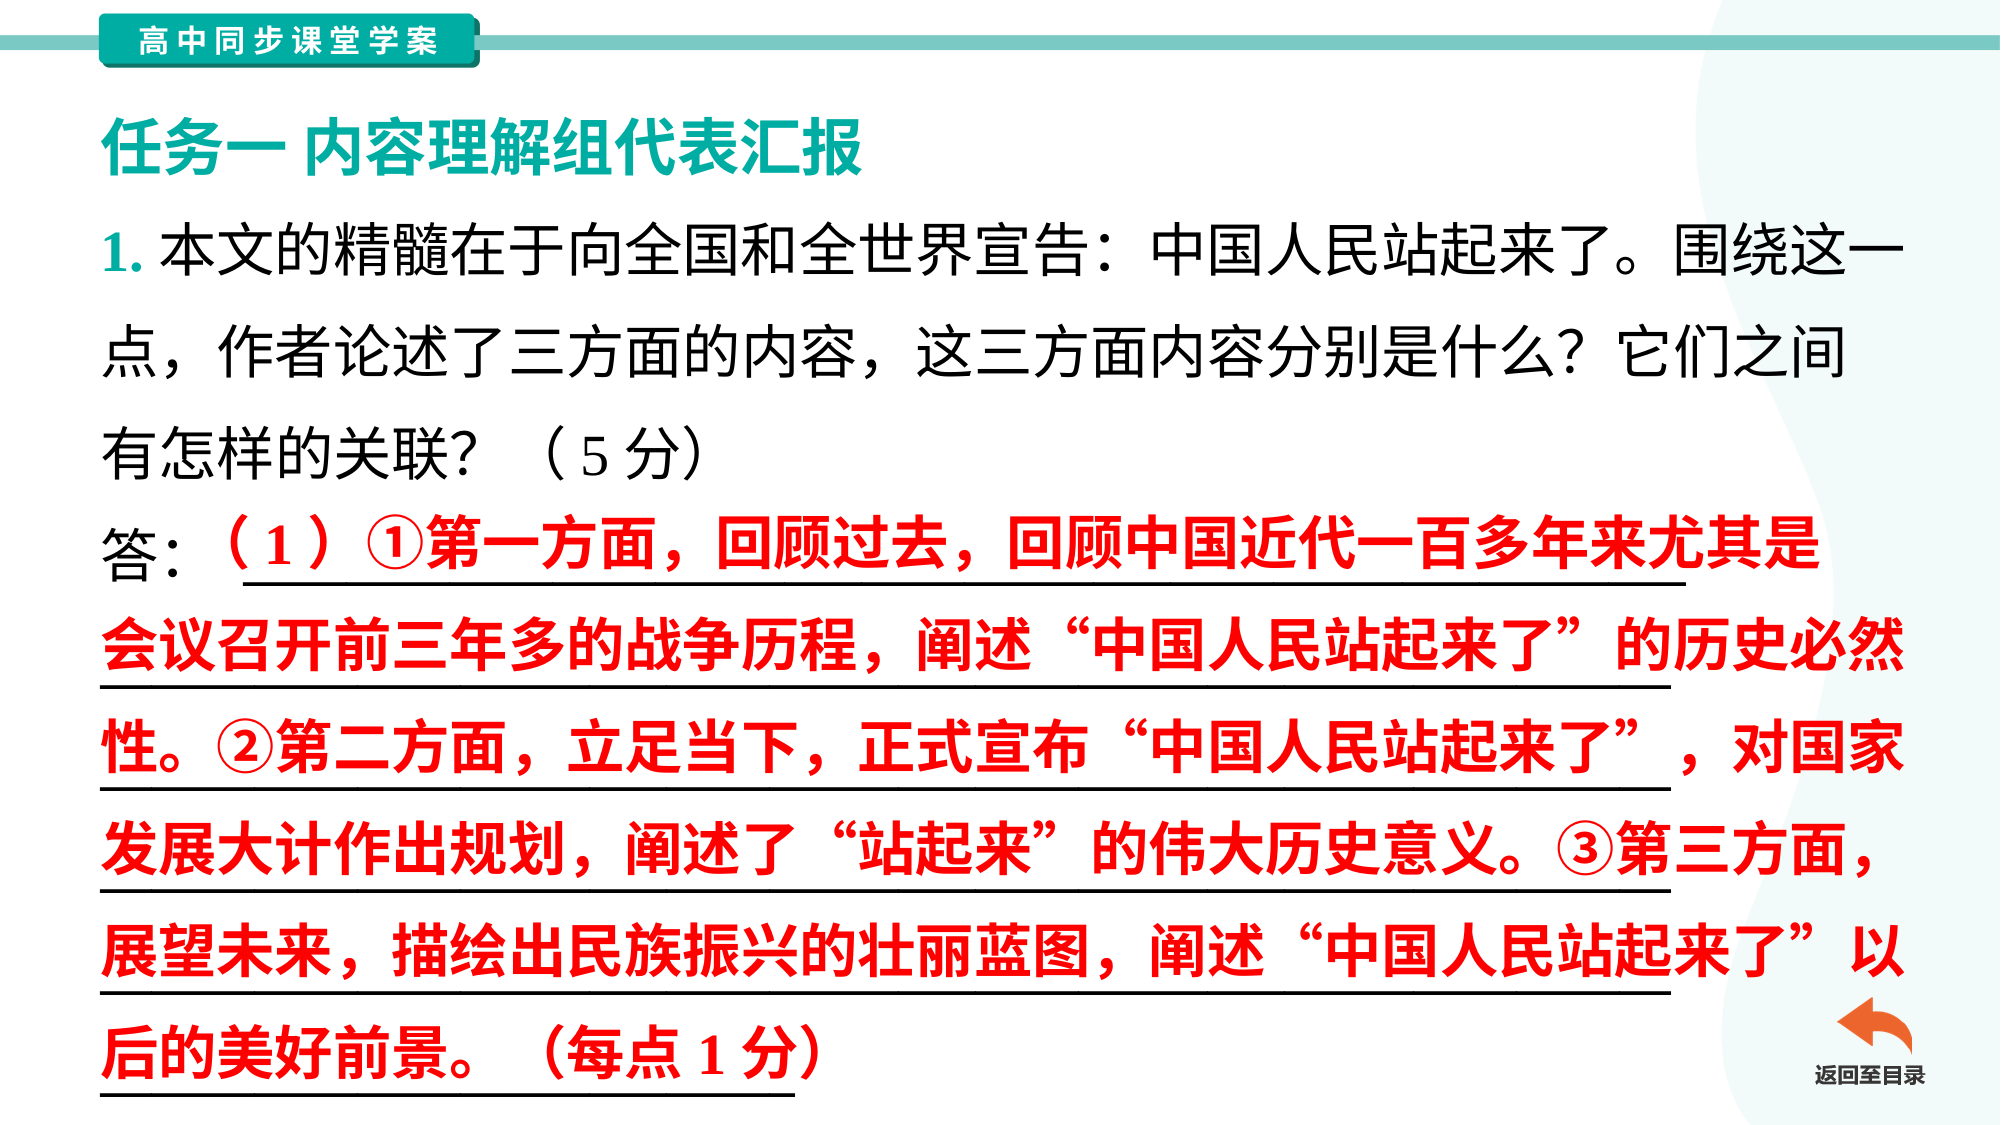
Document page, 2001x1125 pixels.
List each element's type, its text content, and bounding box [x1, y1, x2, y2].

text_box 1.本文的精髓在于向全国和全世界宣告：中国人民站起来了。围绕这一 点，作者论述了三方面的内容，这三方面内容分别是什么？它们之间 有怎样的关联？（5分） 答： ________________________________________________________ _____________________________________________________________ _____________________________________________________________ _____________________________________________________________ _____________________________________________________________ ___________________________ [100, 181, 1899, 474]
text_box 任务一 内容理解组代表汇报 [100, 76, 1899, 181]
text_box （1）①第一方面，回顾过去，回顾中国近代一百多年来尤其是 会议召开前三年多的战争历程，阐述“中国人民站起来了”的历史必然 性。②第二方面，立足当下，正式宣布“中国人民站起来了”，对国家 发展大计作出规划，阐述了“站起来”的伟大历史意义。③第三方面， 展望未来，描绘出民族振兴的壮丽蓝图，阐述“中国人民站起来了”以 后的美好前景。（每点1分） [100, 474, 1899, 1087]
text_box 1.本文的精髓在于向全国和全世界宣告：中国人民站起来了。围绕这一 点，作者论述了三方面的内容，这三方面内容分别是什么？它们之间 有怎样的关联？（5分） 答： ________________________________________________________ _____________________________________________________________ _____________________________________________________________ _____________________________________________________________ _____________________________________________________________ ___________________________ [100, 1087, 1899, 1100]
picture [0, 0, 2000, 1125]
